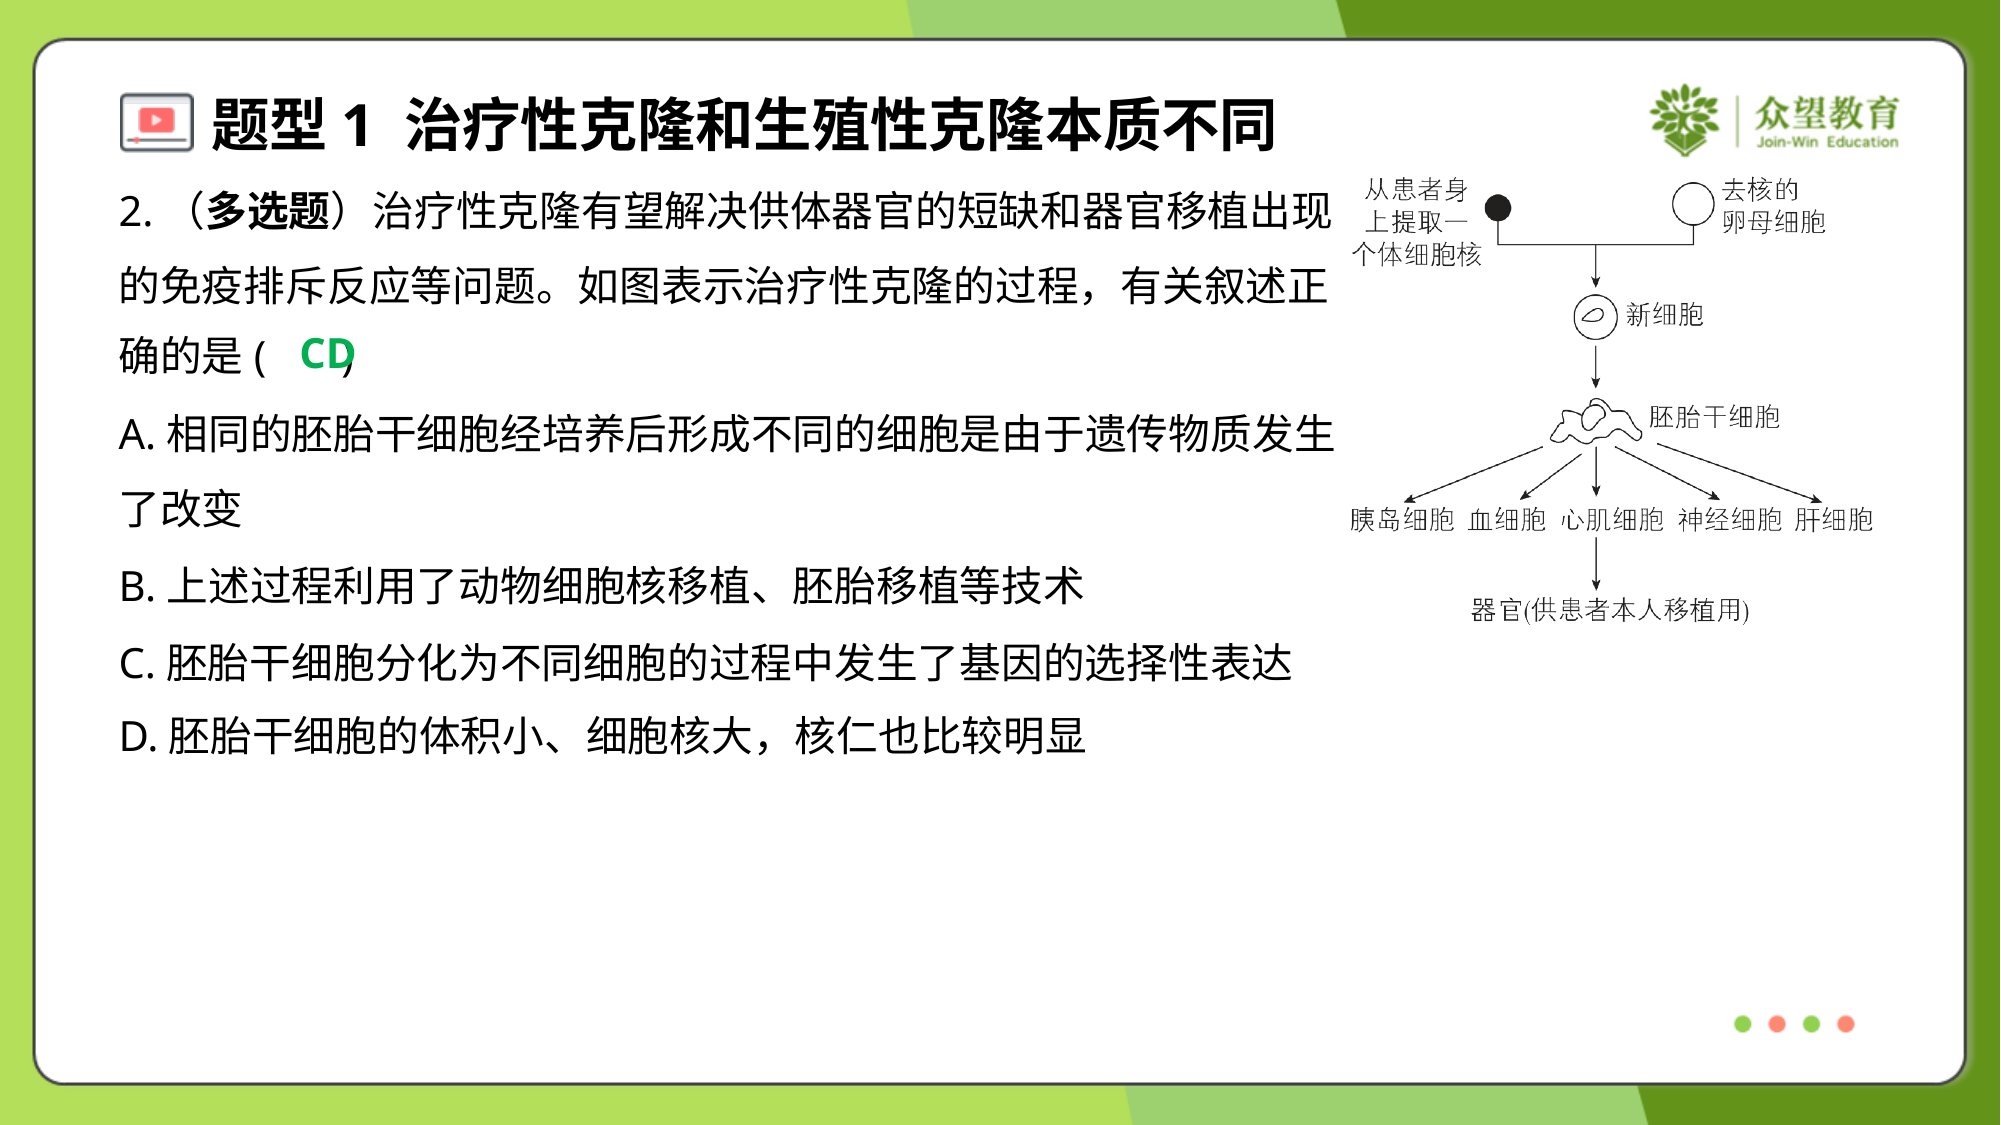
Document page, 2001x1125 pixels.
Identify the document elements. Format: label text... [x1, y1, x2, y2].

text_box CD [282, 306, 374, 371]
text_box 2.（多选题）治疗性克隆有望解决供体器官的短缺和器官移植出现 的免疫排斥反应等问题。如图表示治疗性克隆的过程，有关叙述正 确的是( ) [118, 159, 1332, 373]
picture [0, 0, 2000, 1125]
text_box A.相同的胚胎干细胞经培养后形成不同的细胞是由于遗传物质发生 了改变 B.上述过程利用了动物细胞核移植、胚胎移植等技术 C.胚胎干细胞分化为不同细胞的过程中发生了基因的选择性表达 D.胚胎干细胞的体积小、细胞核大，核仁也比较明显 [118, 382, 1332, 753]
